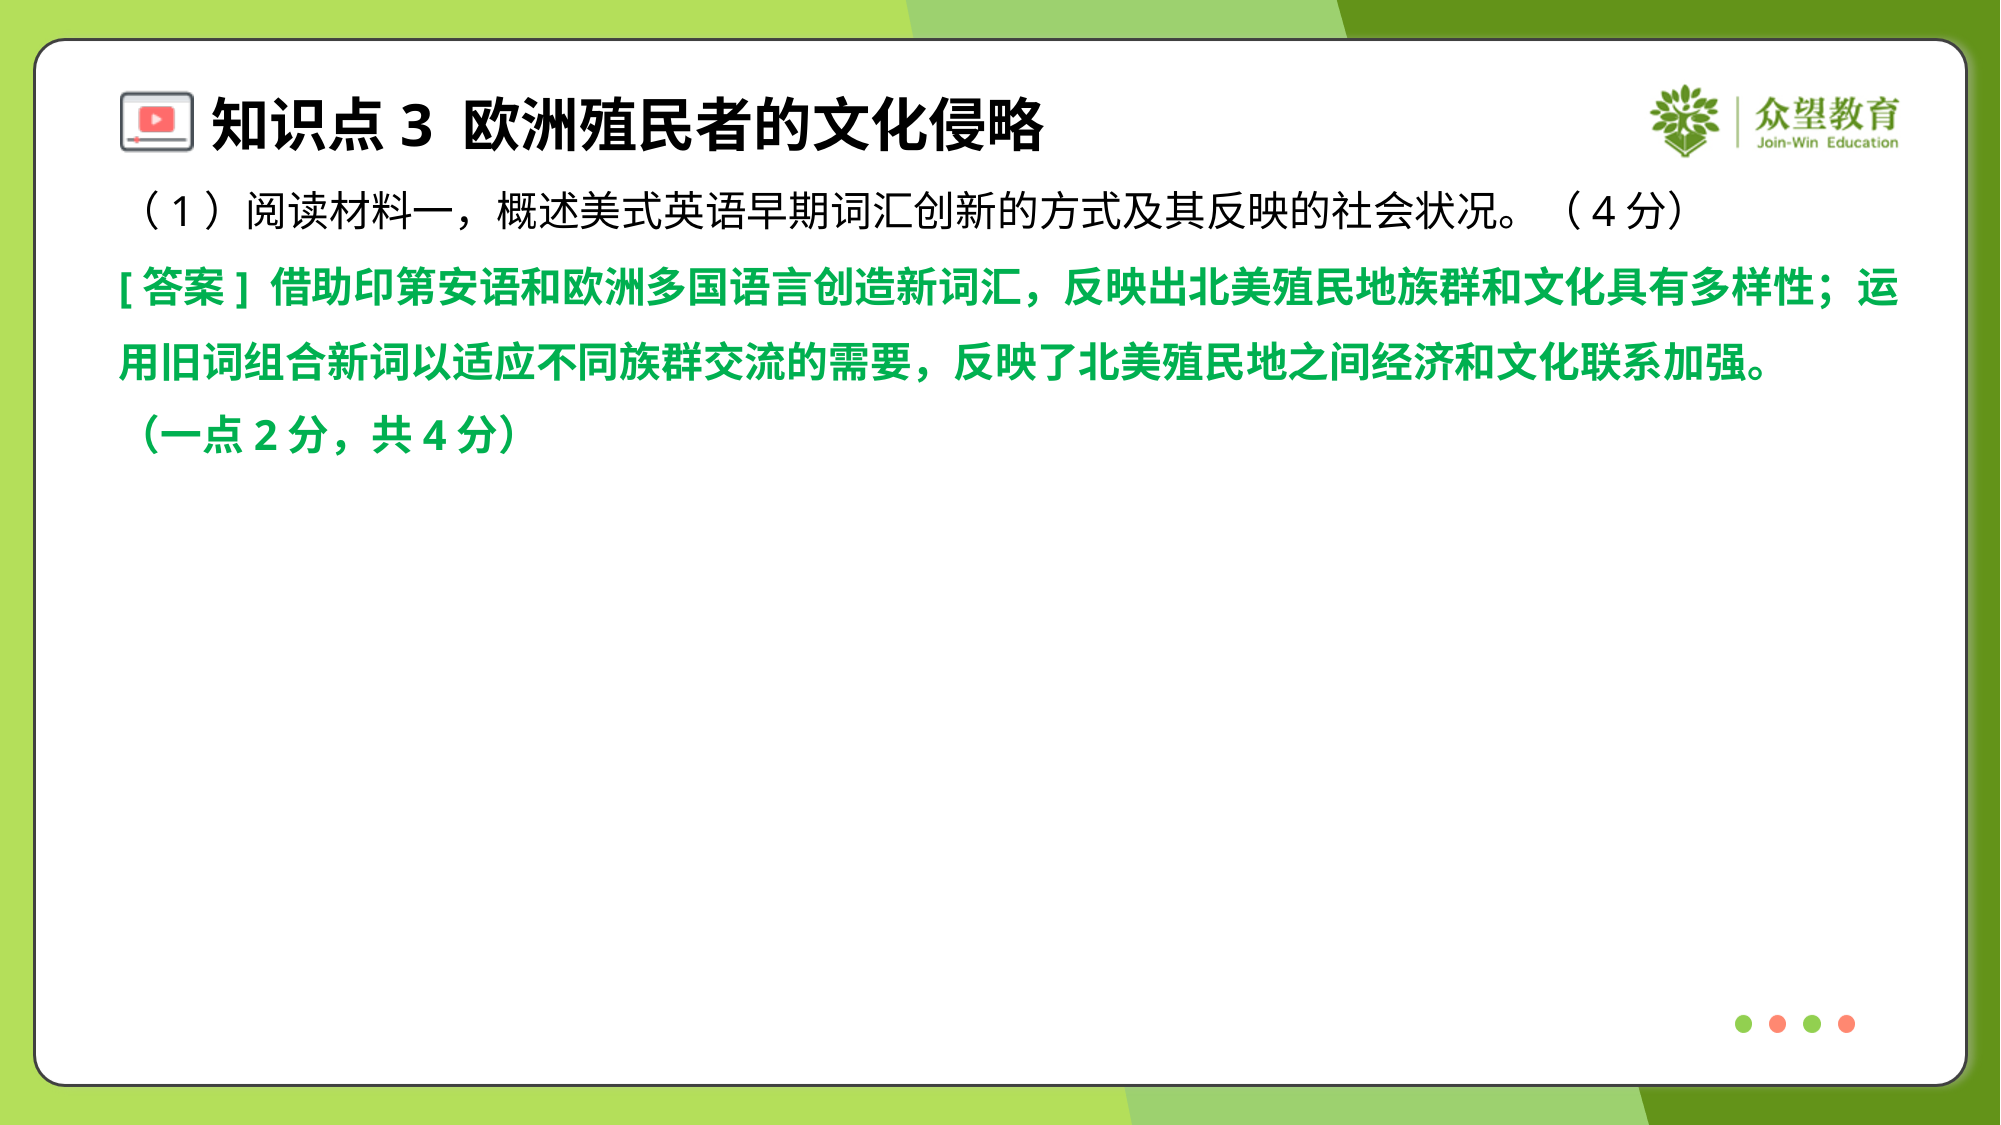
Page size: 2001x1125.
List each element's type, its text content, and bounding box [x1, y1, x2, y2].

text_box （1）阅读材料一，概述美式英语早期词汇创新的方式及其反映的社会状况。（4分） [118, 159, 1883, 227]
text_box [答案] 借助印第安语和欧洲多国语言创造新词汇，反映出北美殖民地族群和文化具有多样性；运 用旧词组合新词以适应不同族群交流的需要，反映了北美殖民地之间经济和文化联系加强。 （一点2分，共4分） [118, 235, 1883, 451]
picture [0, 0, 2000, 1125]
